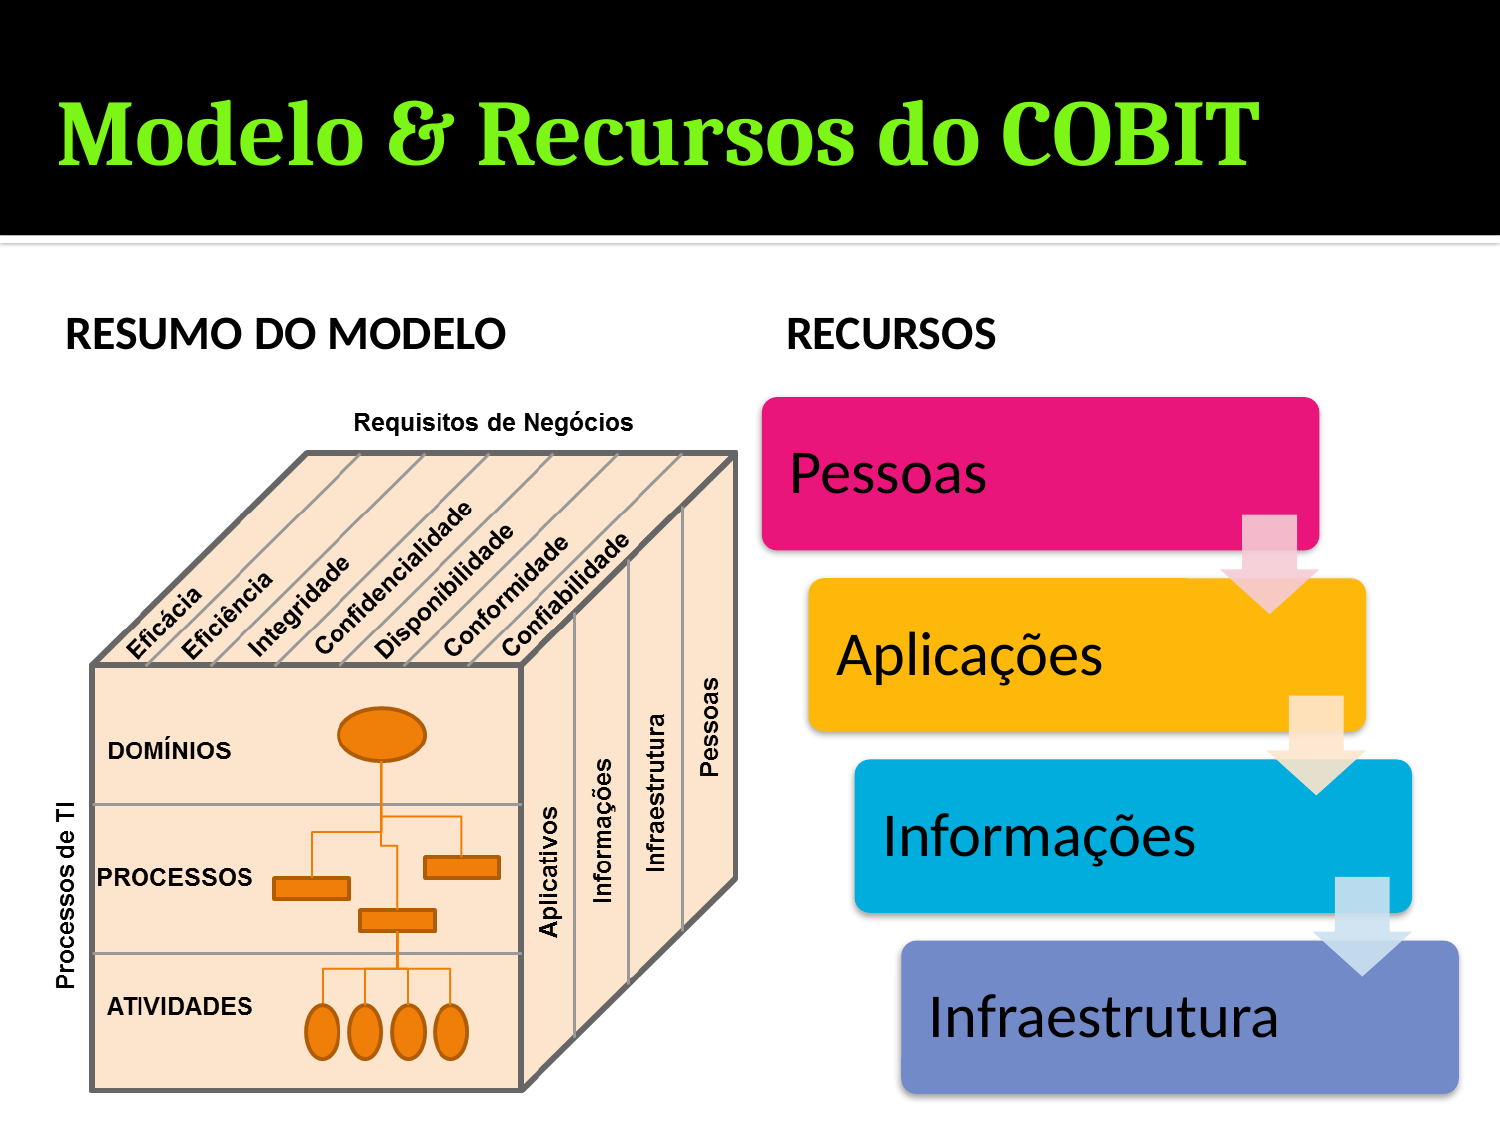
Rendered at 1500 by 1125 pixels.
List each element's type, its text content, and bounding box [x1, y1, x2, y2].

list Resumo do Modelo [41, 267, 738, 386]
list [761, 397, 1459, 1094]
title Modelo & Recursos do COBIT [41, 24, 1459, 231]
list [41, 398, 738, 1093]
list Recursos [761, 267, 1459, 386]
